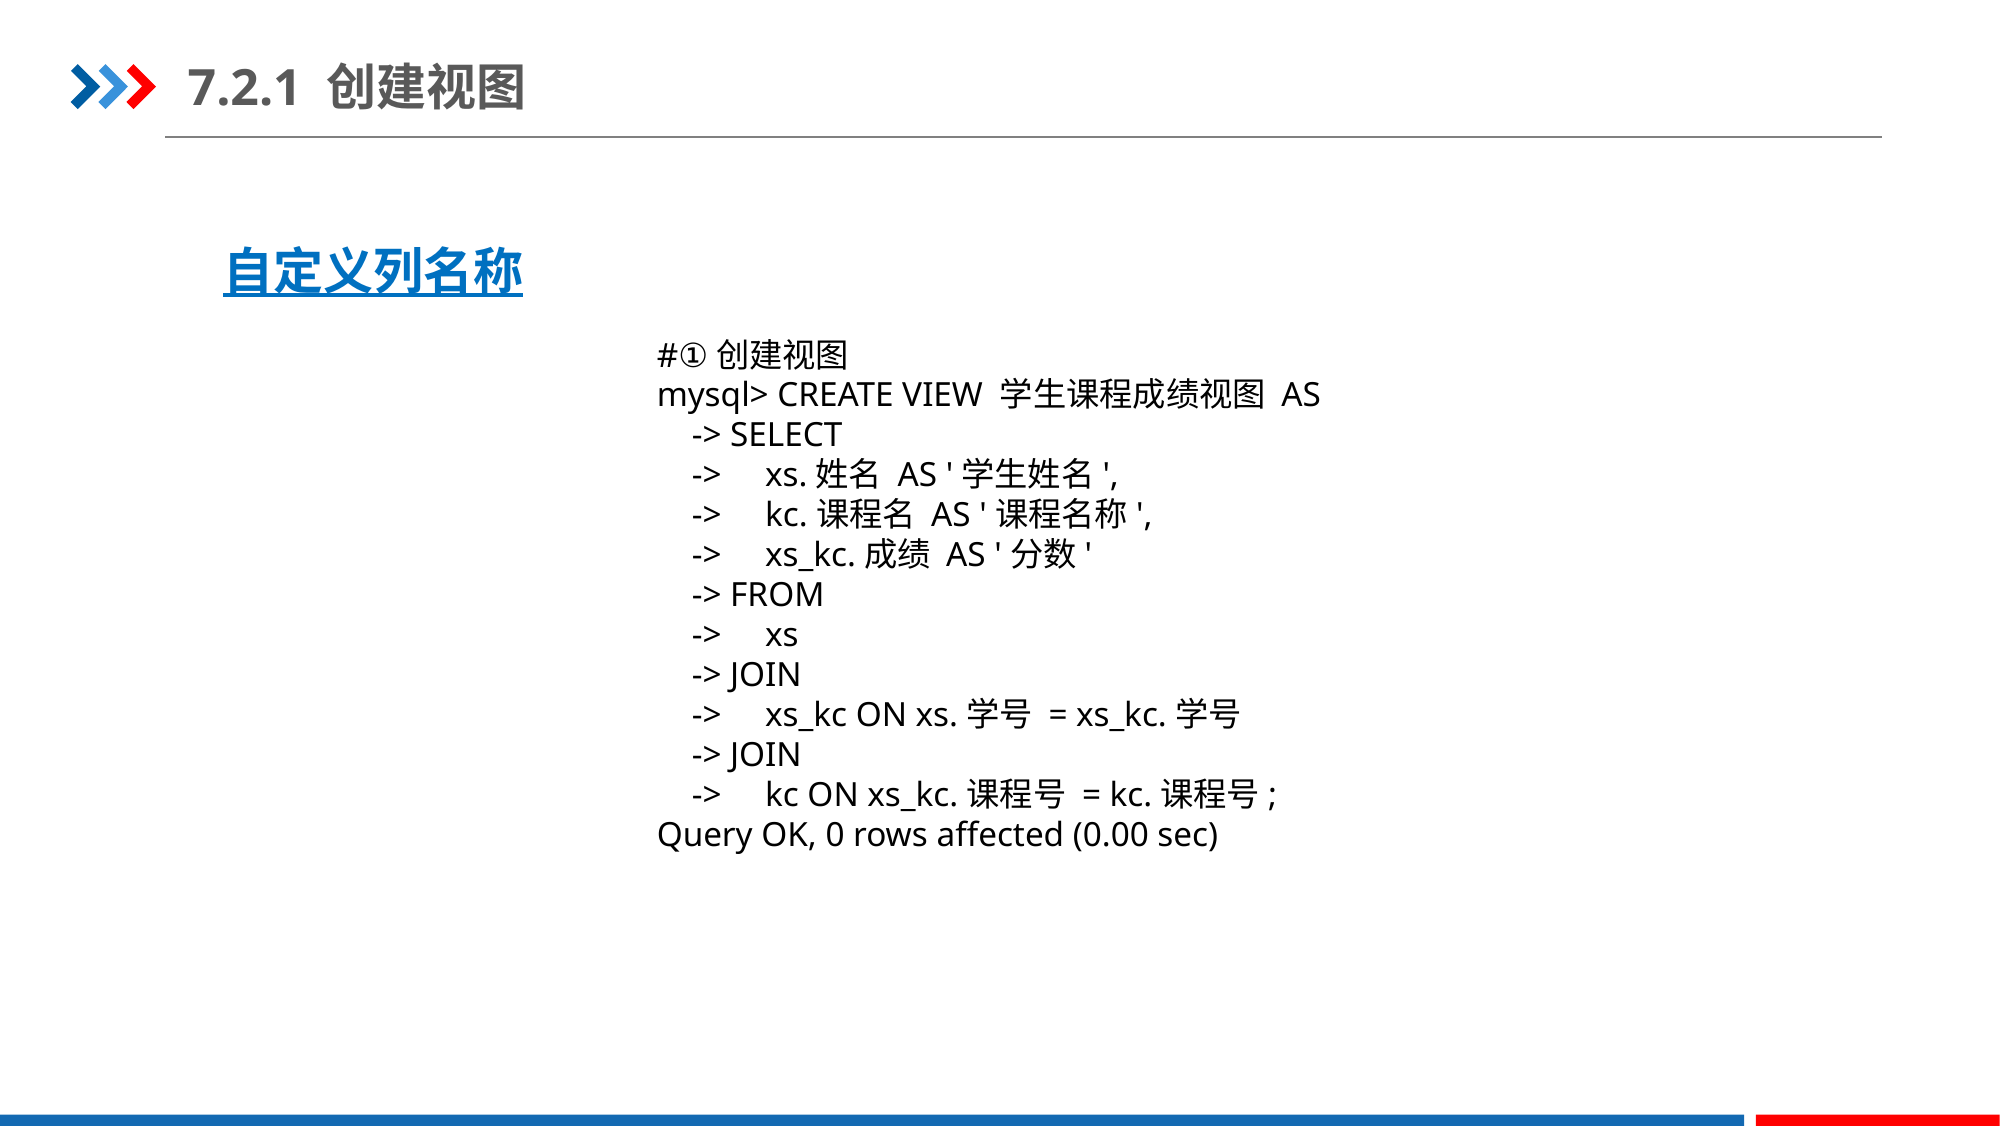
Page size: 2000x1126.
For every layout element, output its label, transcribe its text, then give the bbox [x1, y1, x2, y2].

text_box 自定义列名称 [208, 231, 781, 307]
text_box #①创建视图 mysql> CREATE VIEW 学生课程成绩视图 AS -> SELECT -> xs.姓名 AS '学生姓名', -> kc.课程名 AS '课程名称', -> xs_kc.成绩 AS '分数' -> FROM -> xs -> JOIN -> xs_kc ON xs.学号 = xs_kc.学号 -> JOIN -> kc ON xs_kc.课程号 = kc.课程号; Query OK, 0 rows affected (0.00 sec) [598, 326, 1432, 861]
text_box 7.2.1 创建视图 [187, 43, 827, 127]
